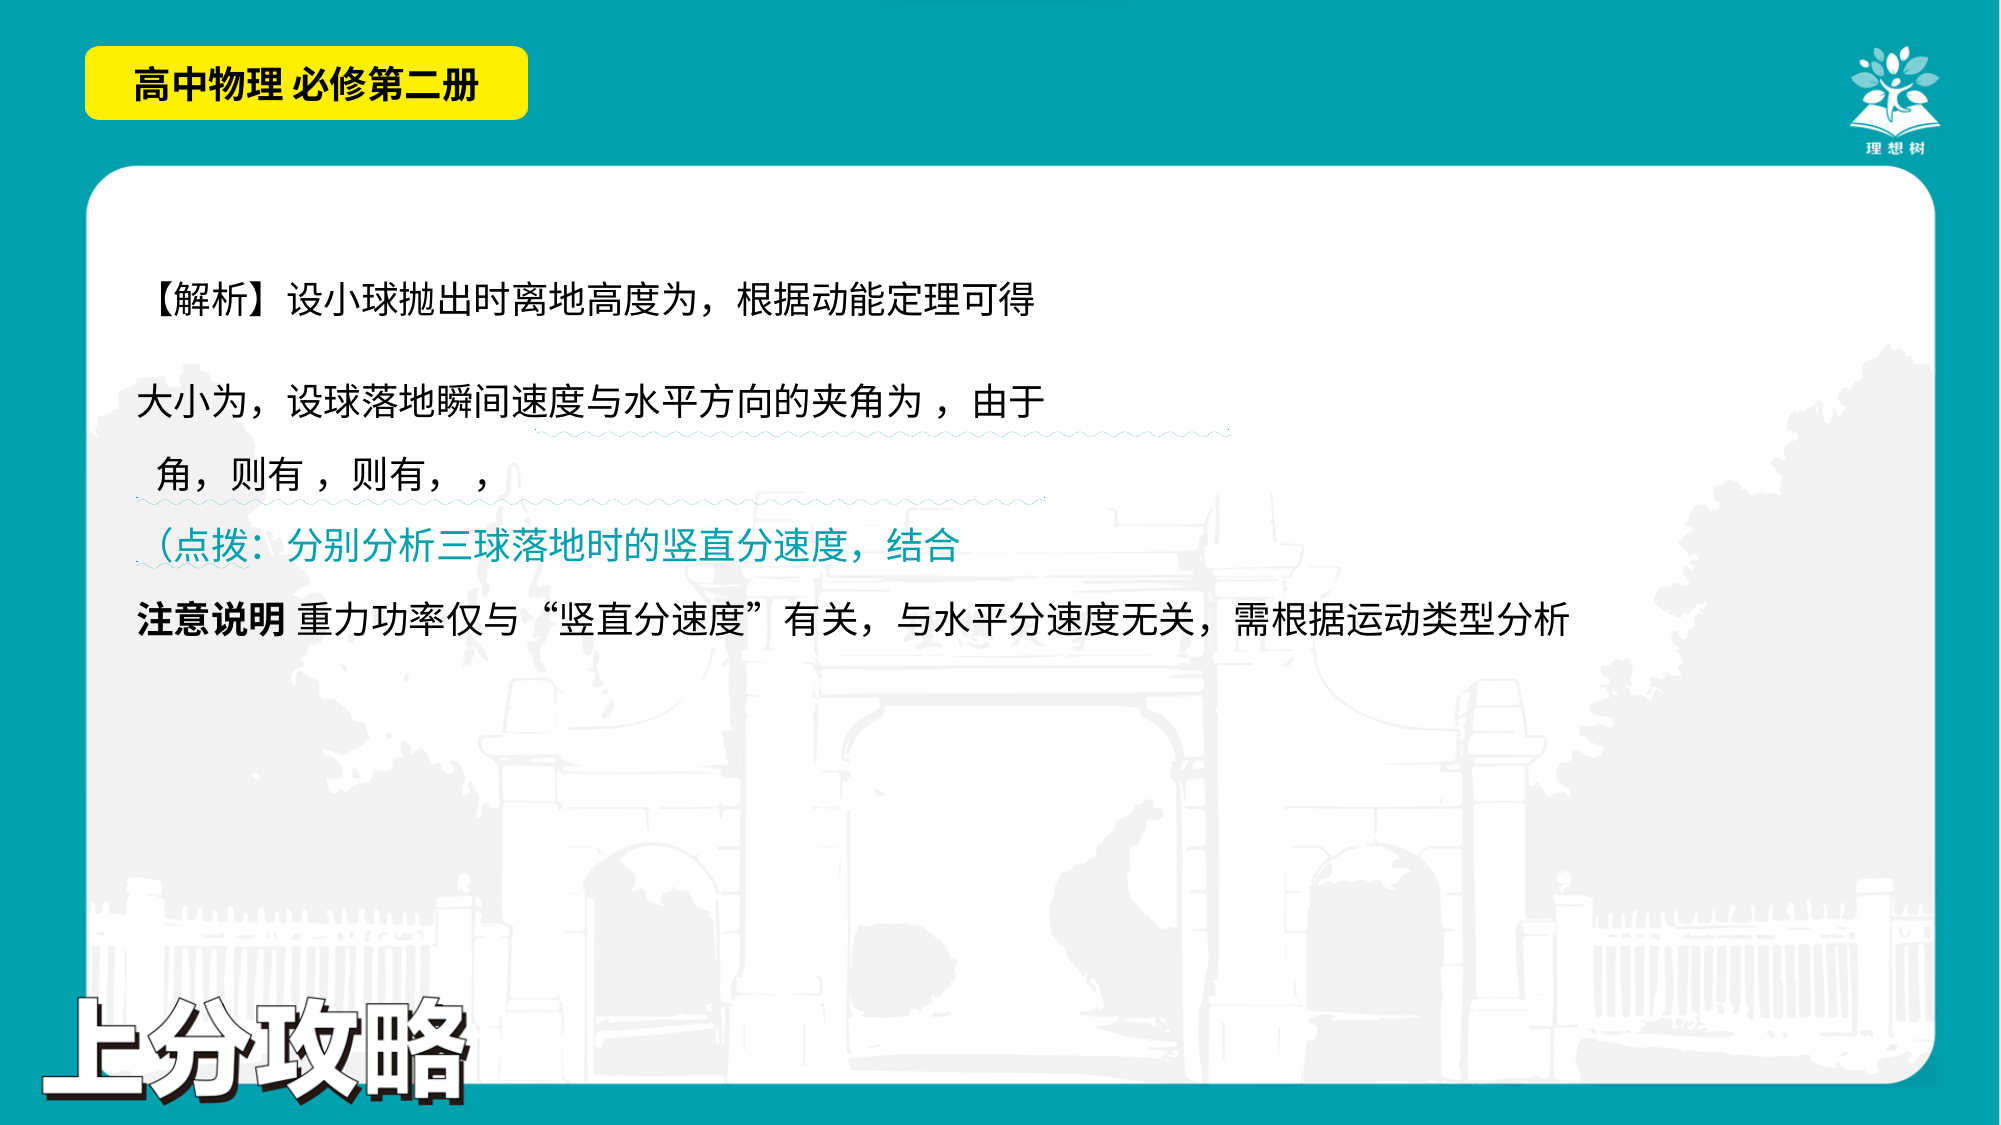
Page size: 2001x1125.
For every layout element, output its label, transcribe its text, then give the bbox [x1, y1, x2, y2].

text_box . . [135, 422, 1865, 497]
text_box . . [534, 319, 1865, 422]
picture [0, 0, 2000, 1125]
text_box . . [135, 495, 341, 562]
